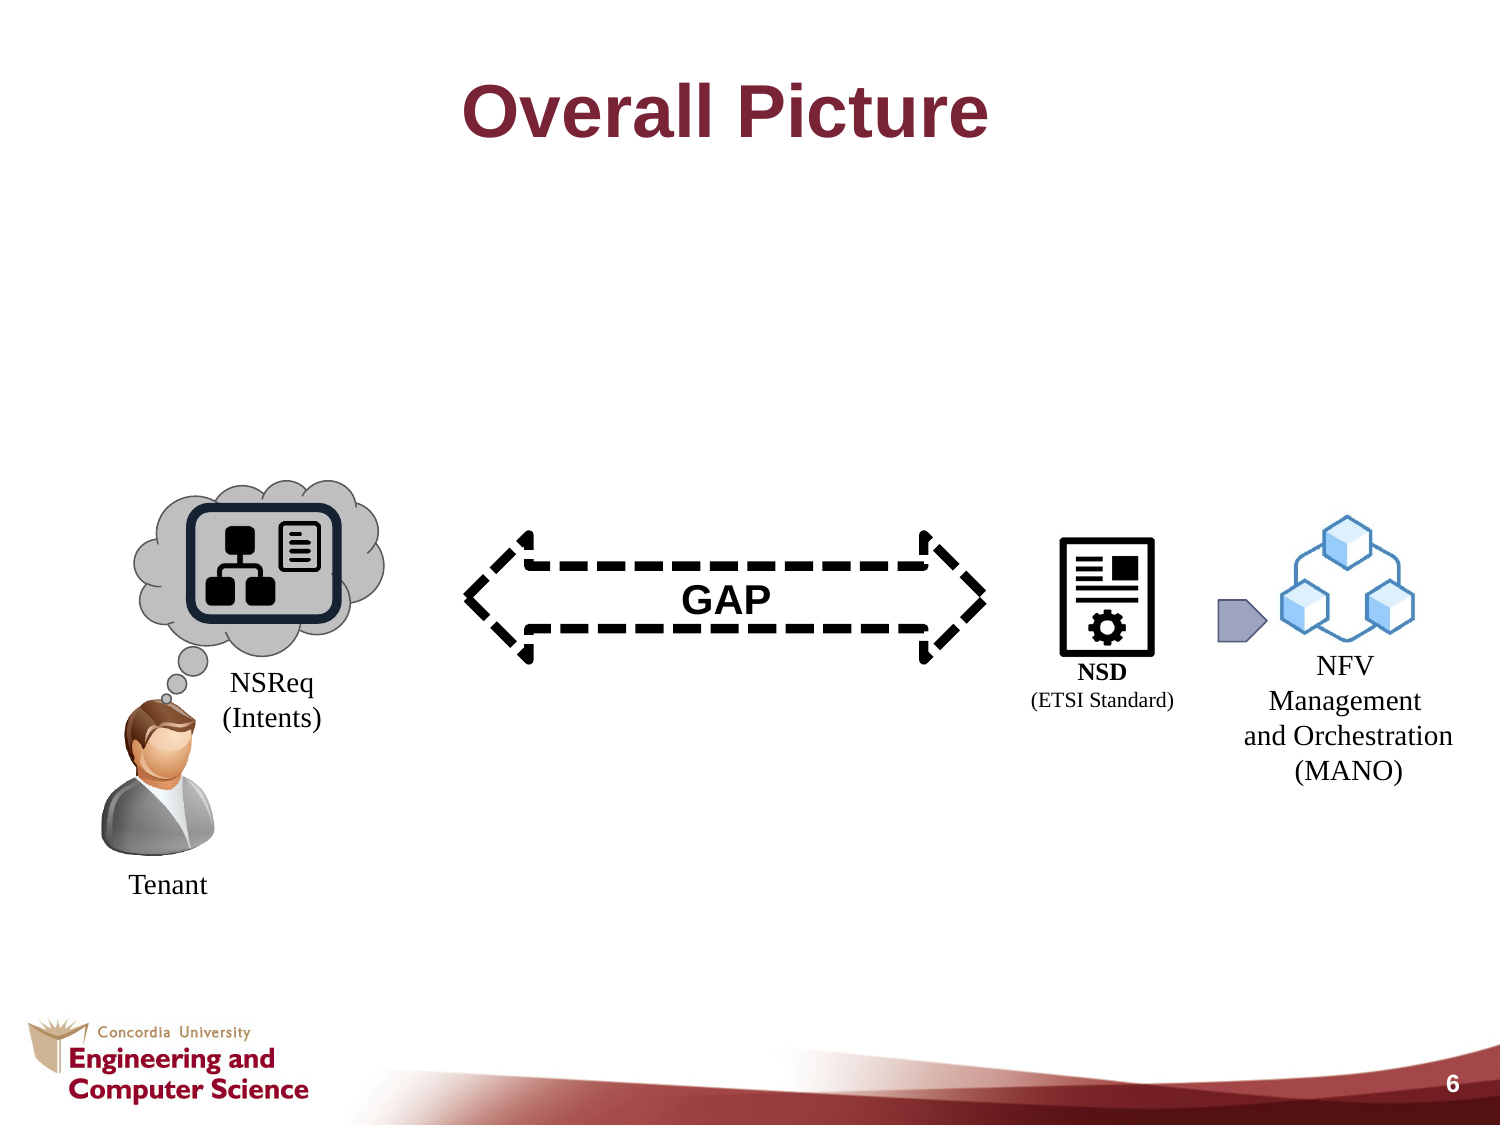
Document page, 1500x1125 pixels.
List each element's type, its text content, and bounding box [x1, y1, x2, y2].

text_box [1015, 534, 1204, 721]
picture [0, 0, 1500, 1125]
title Overall Picture [88, 54, 1364, 243]
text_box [78, 695, 240, 909]
text_box [1216, 597, 1223, 644]
text_box GAP [464, 532, 988, 662]
text_box [161, 649, 181, 694]
slide_number 6 [1387, 1052, 1475, 1113]
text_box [1228, 507, 1470, 796]
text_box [186, 507, 338, 742]
text_box [131, 478, 387, 641]
